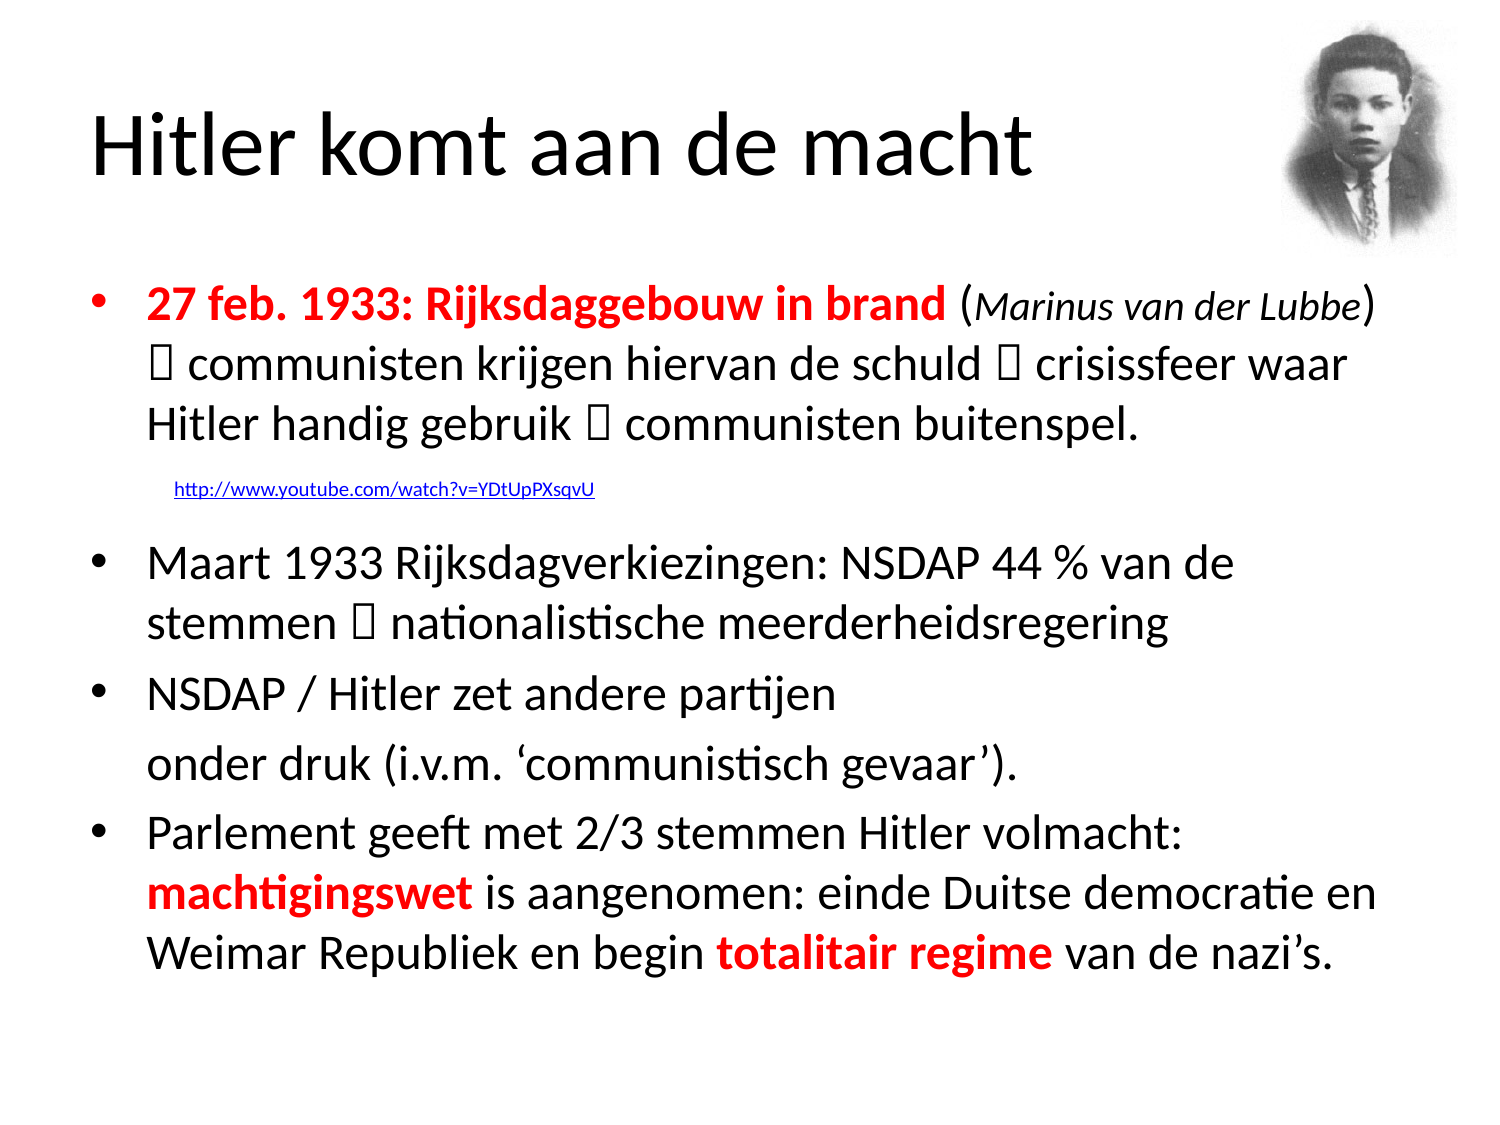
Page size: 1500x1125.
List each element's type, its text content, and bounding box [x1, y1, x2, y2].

picture [1281, 19, 1458, 258]
list 27 feb. 1933: Rijksdaggebouw in brand (Marinus van der Lubbe)  communisten krijgen hiervan de schuld  crisissfeer waar Hitler handig gebruik  communisten buitenspel. Maart 1933 Rijksdagverkiezingen: NSDAP 44 % van de stemmen  nationalistische meerderheidsregering NSDAP / Hitler zet andere partijen onder druk (i.v.m. ‘communistisch gevaar’). Parlement geeft met 2/3 stemmen Hitler volmacht: machtigingswet is aangenomen: einde Duitse democratie en Weimar Republiek en begin totalitair regime van de nazi’s. [75, 262, 1425, 1047]
text_box http://www.youtube.com/watch?v=YDtUpPXsqvU [159, 468, 916, 508]
title Hitler komt aan de macht [75, 45, 1276, 233]
